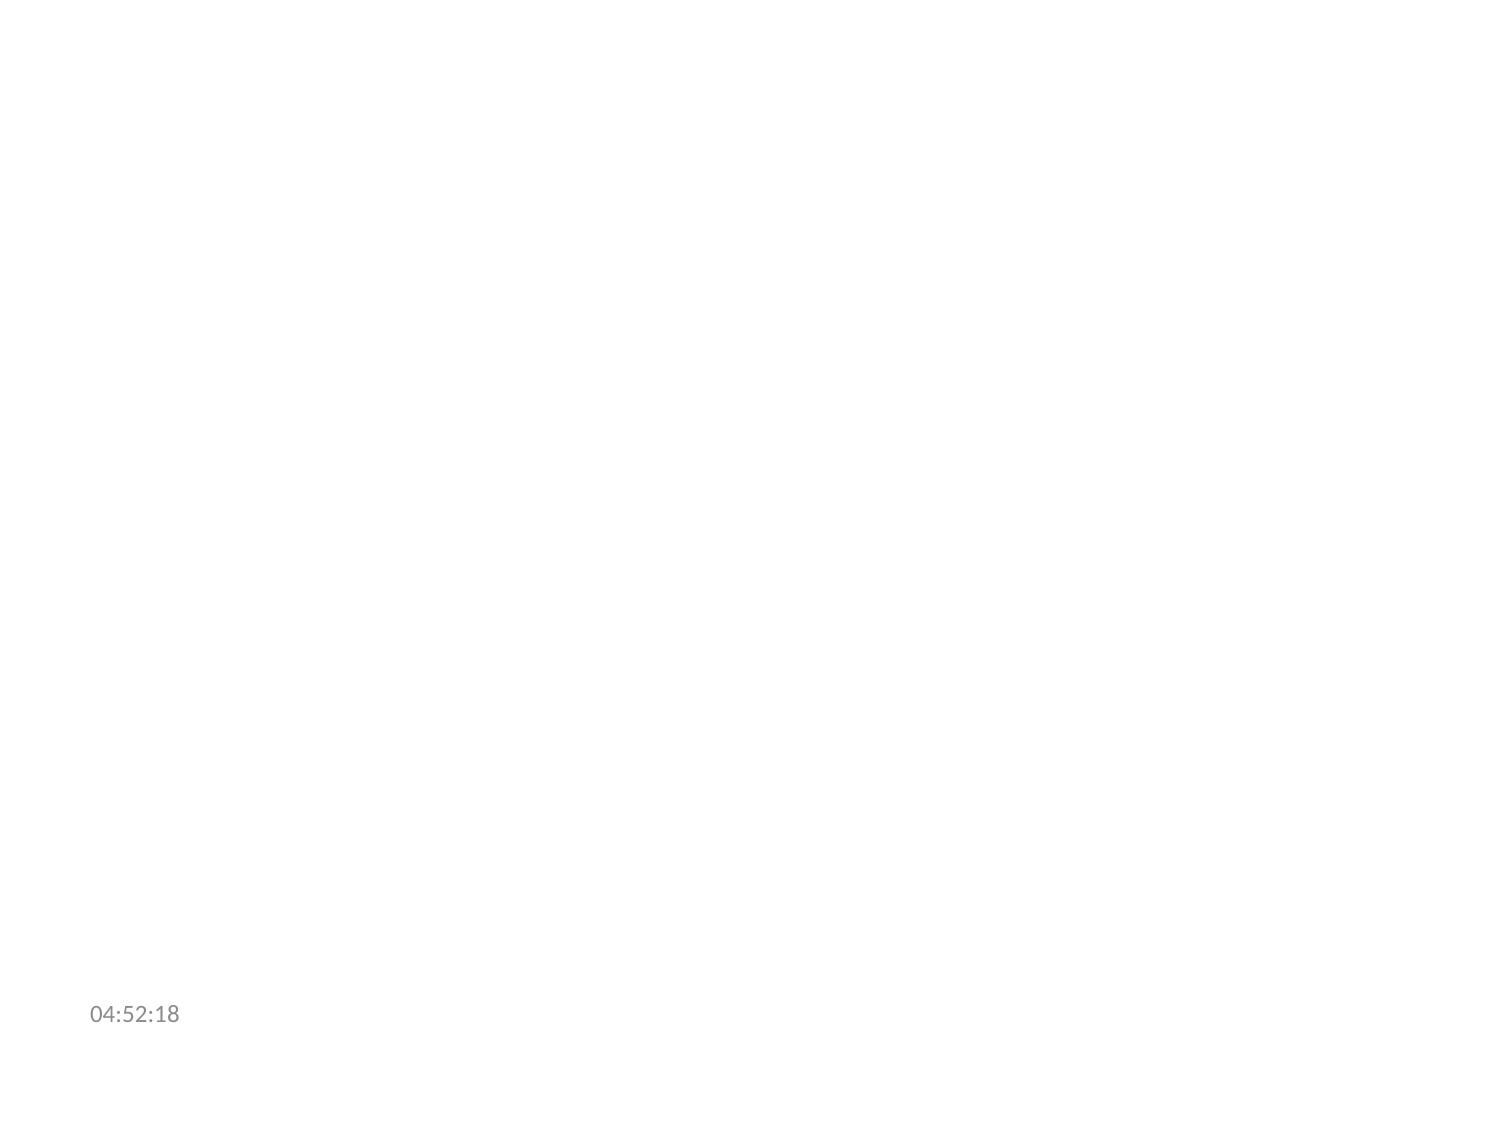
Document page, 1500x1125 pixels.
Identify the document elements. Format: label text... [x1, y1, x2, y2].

text_box 15:35:09 [75, 982, 425, 1043]
